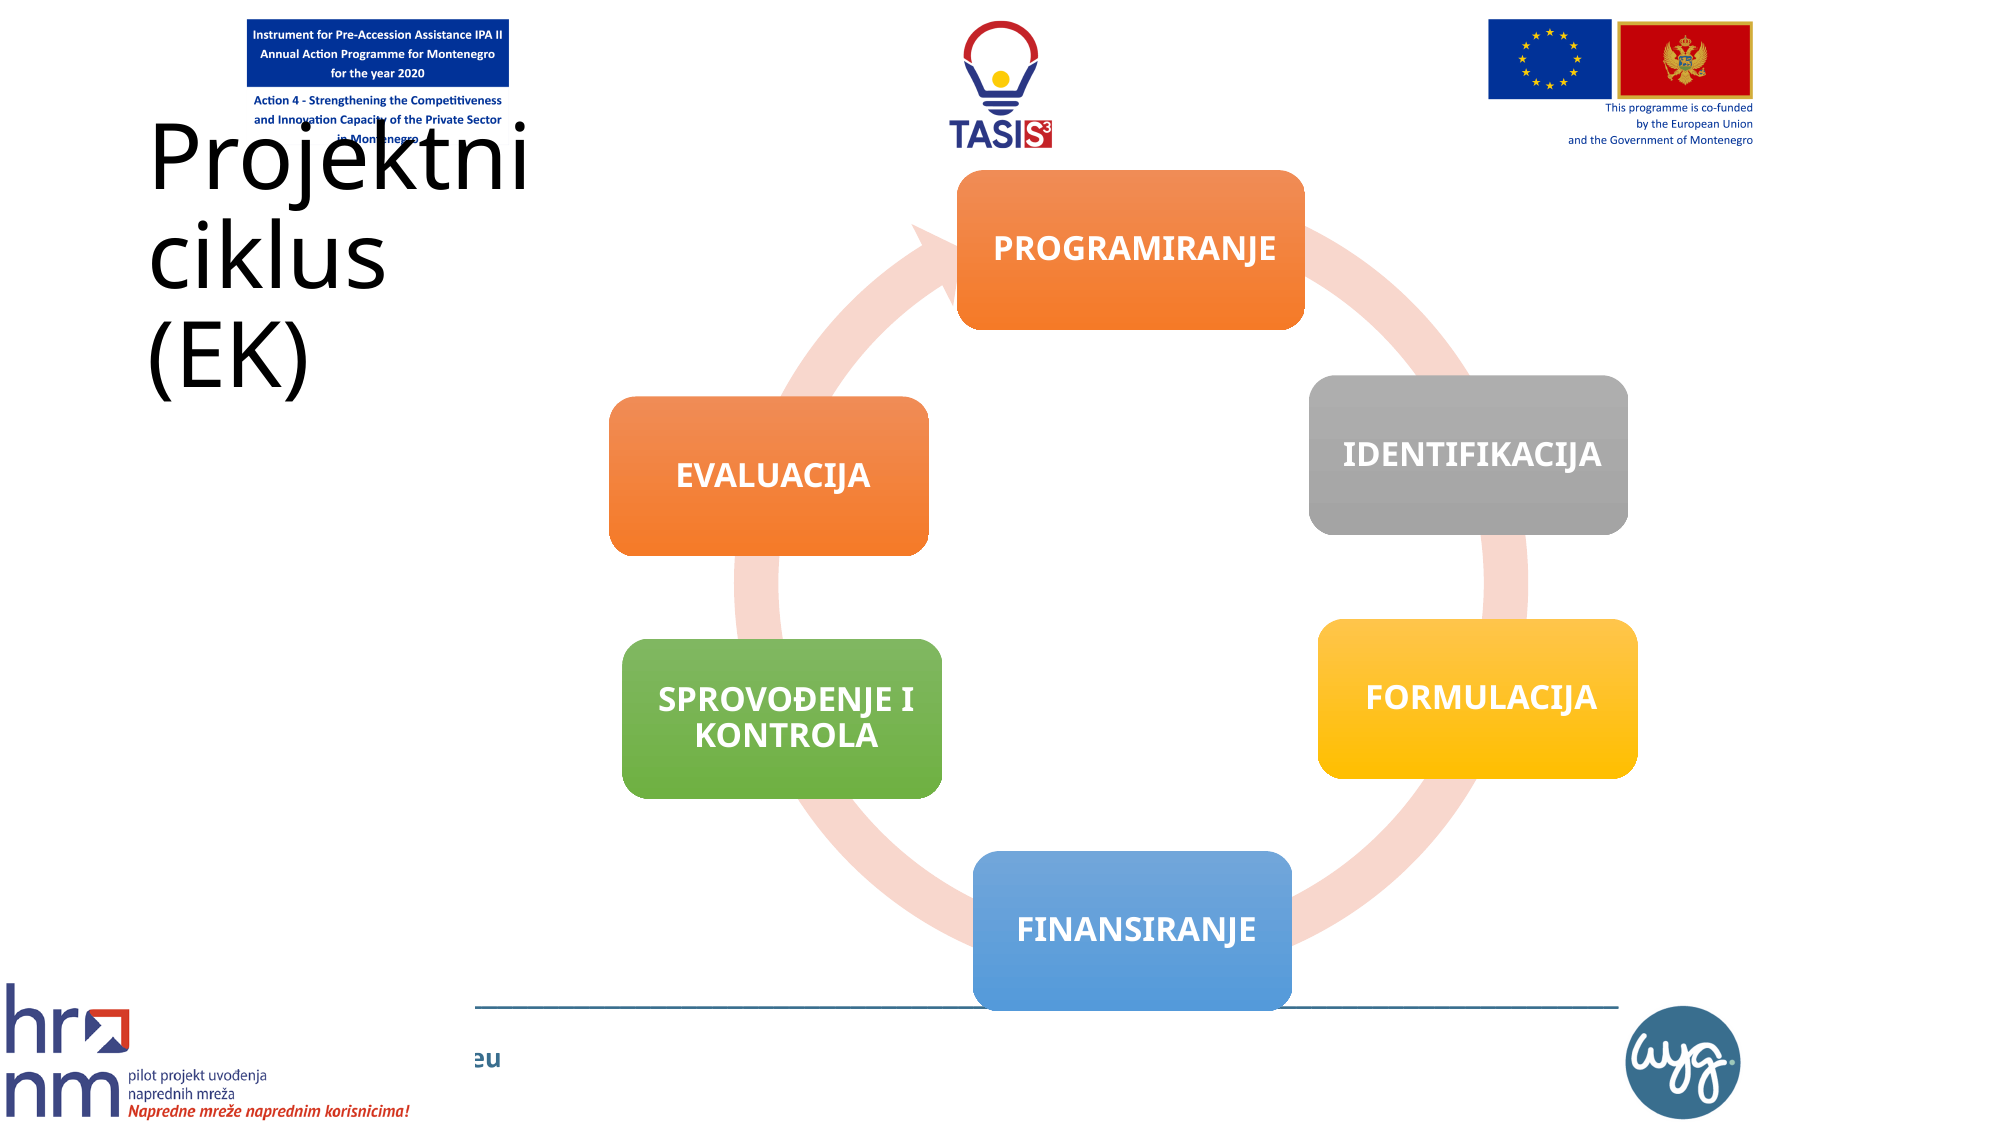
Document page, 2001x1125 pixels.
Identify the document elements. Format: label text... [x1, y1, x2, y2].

picture [0, 979, 1743, 1125]
picture [246, 19, 1753, 149]
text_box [470, 170, 1792, 1014]
title Projektni ciklus (EK) [132, 145, 570, 372]
